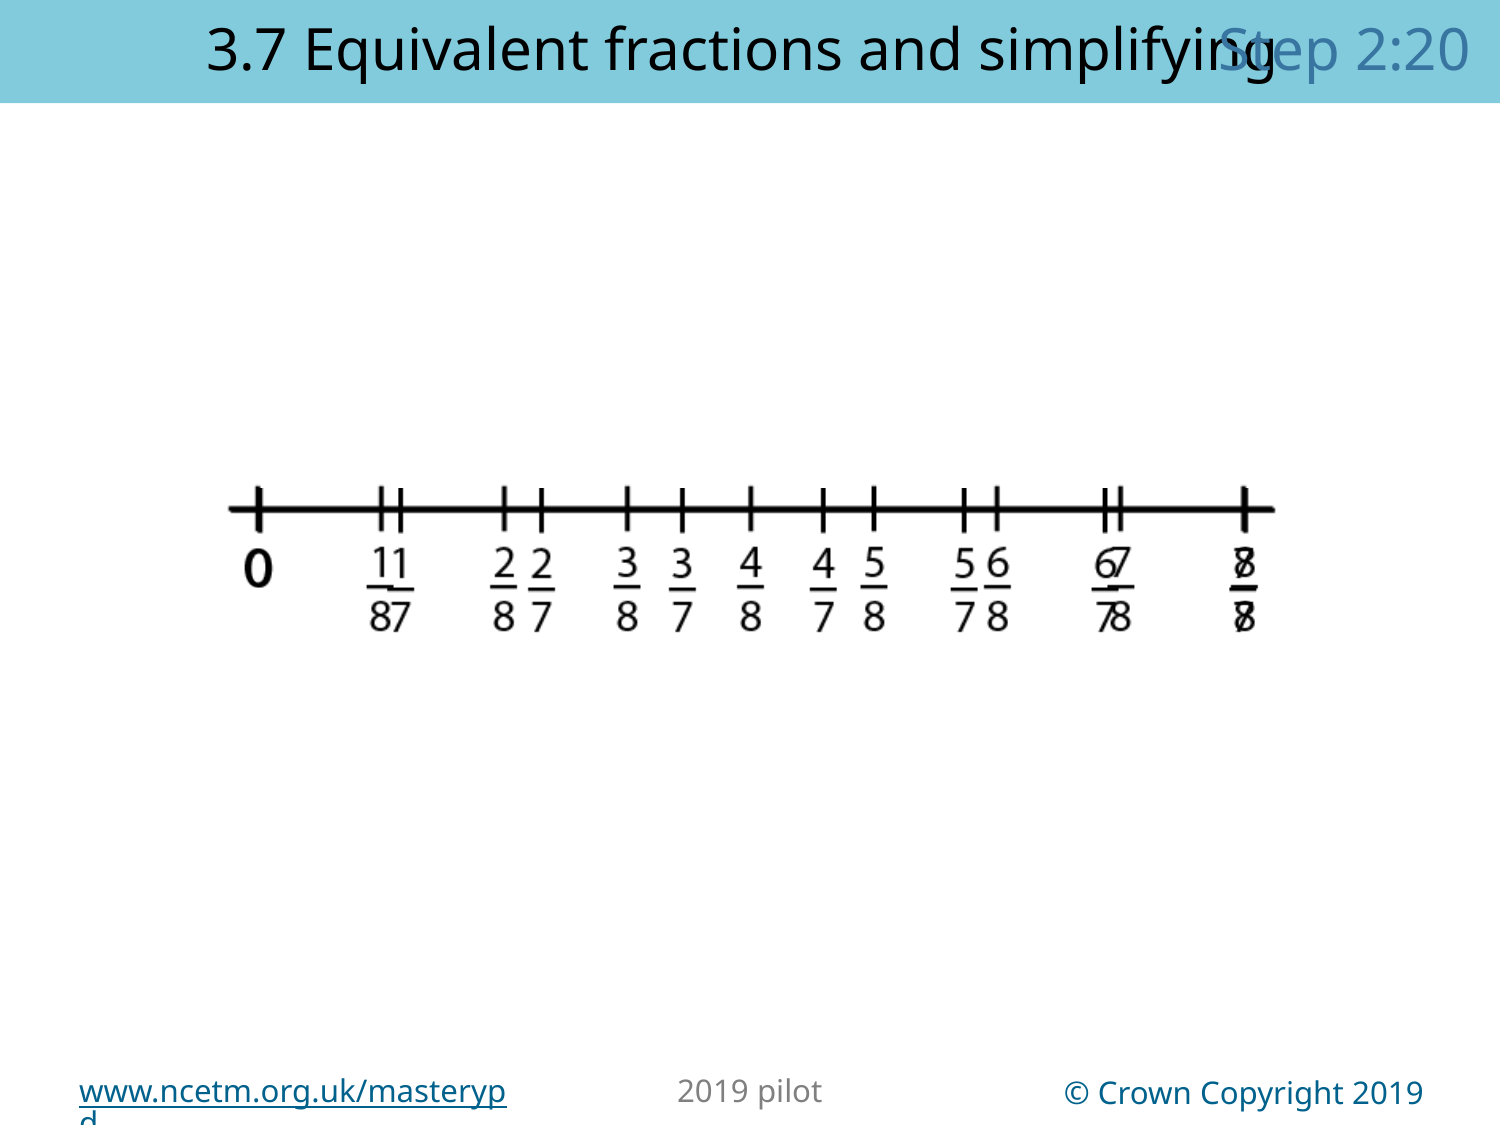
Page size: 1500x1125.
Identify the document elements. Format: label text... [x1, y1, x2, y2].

list Step 2:20 [0, 0, 1500, 104]
picture [101, 439, 1399, 660]
